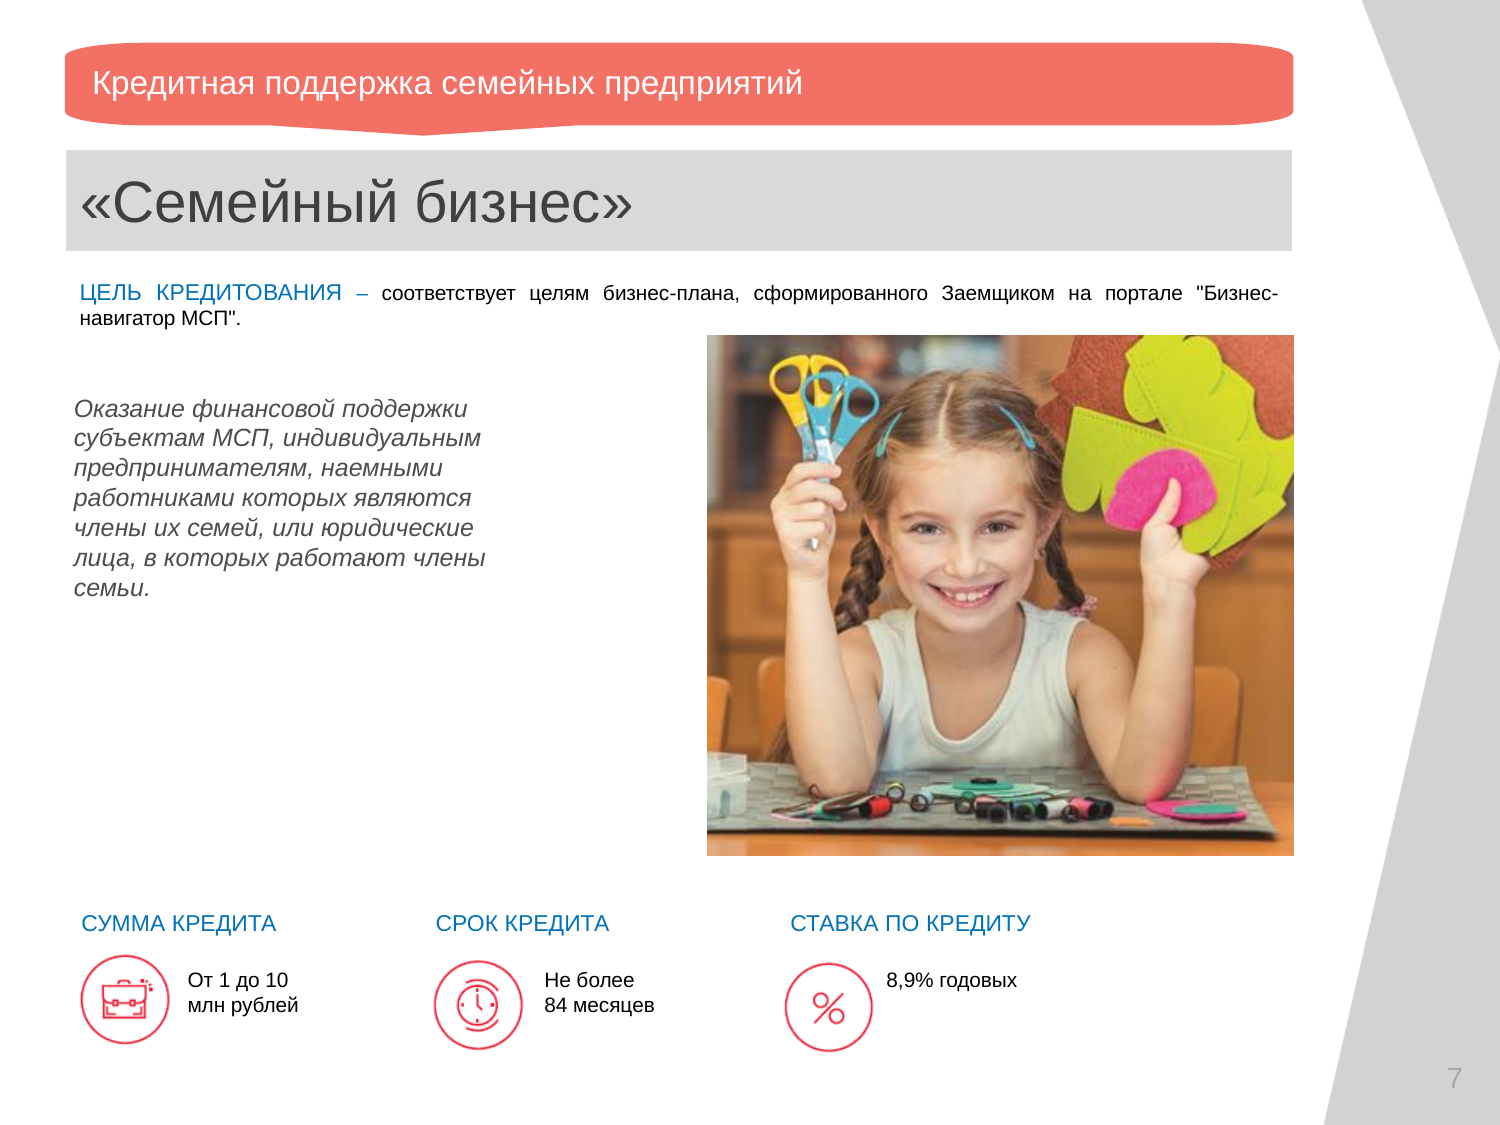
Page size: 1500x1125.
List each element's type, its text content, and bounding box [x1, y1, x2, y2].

text_box СУММА КРЕДИТА [66, 900, 292, 943]
table_header «Семейный бизнес» [66, 150, 1292, 251]
slide_number 7 [1128, 1046, 1478, 1107]
text_box СТАВКА ПО КРЕДИТУ [775, 900, 1046, 943]
text_box Не более 84 месяцев [532, 959, 670, 1025]
text_box Кредитная поддержка семейных предприятий [62, 40, 1296, 138]
picture [0, 0, 1500, 1125]
text_box СРОК КРЕДИТА [420, 900, 625, 943]
text_box Оказание финансовой поддержки субъектам МСП, индивидуальным предпринимателям, наемными работниками которых являются члены их семей, или юридические лица, в которых работают члены семьи. [58, 384, 550, 609]
text_box От 1 до 10 млн рублей [181, 959, 314, 1025]
text_box 8,9% годовых [883, 959, 1033, 1000]
text_box ЦЕЛЬ КРЕДИТОВАНИЯ – соответствует целям бизнес-плана, сформированного Заемщиком на портале "Бизнес-навигатор МСП". [64, 269, 1294, 337]
